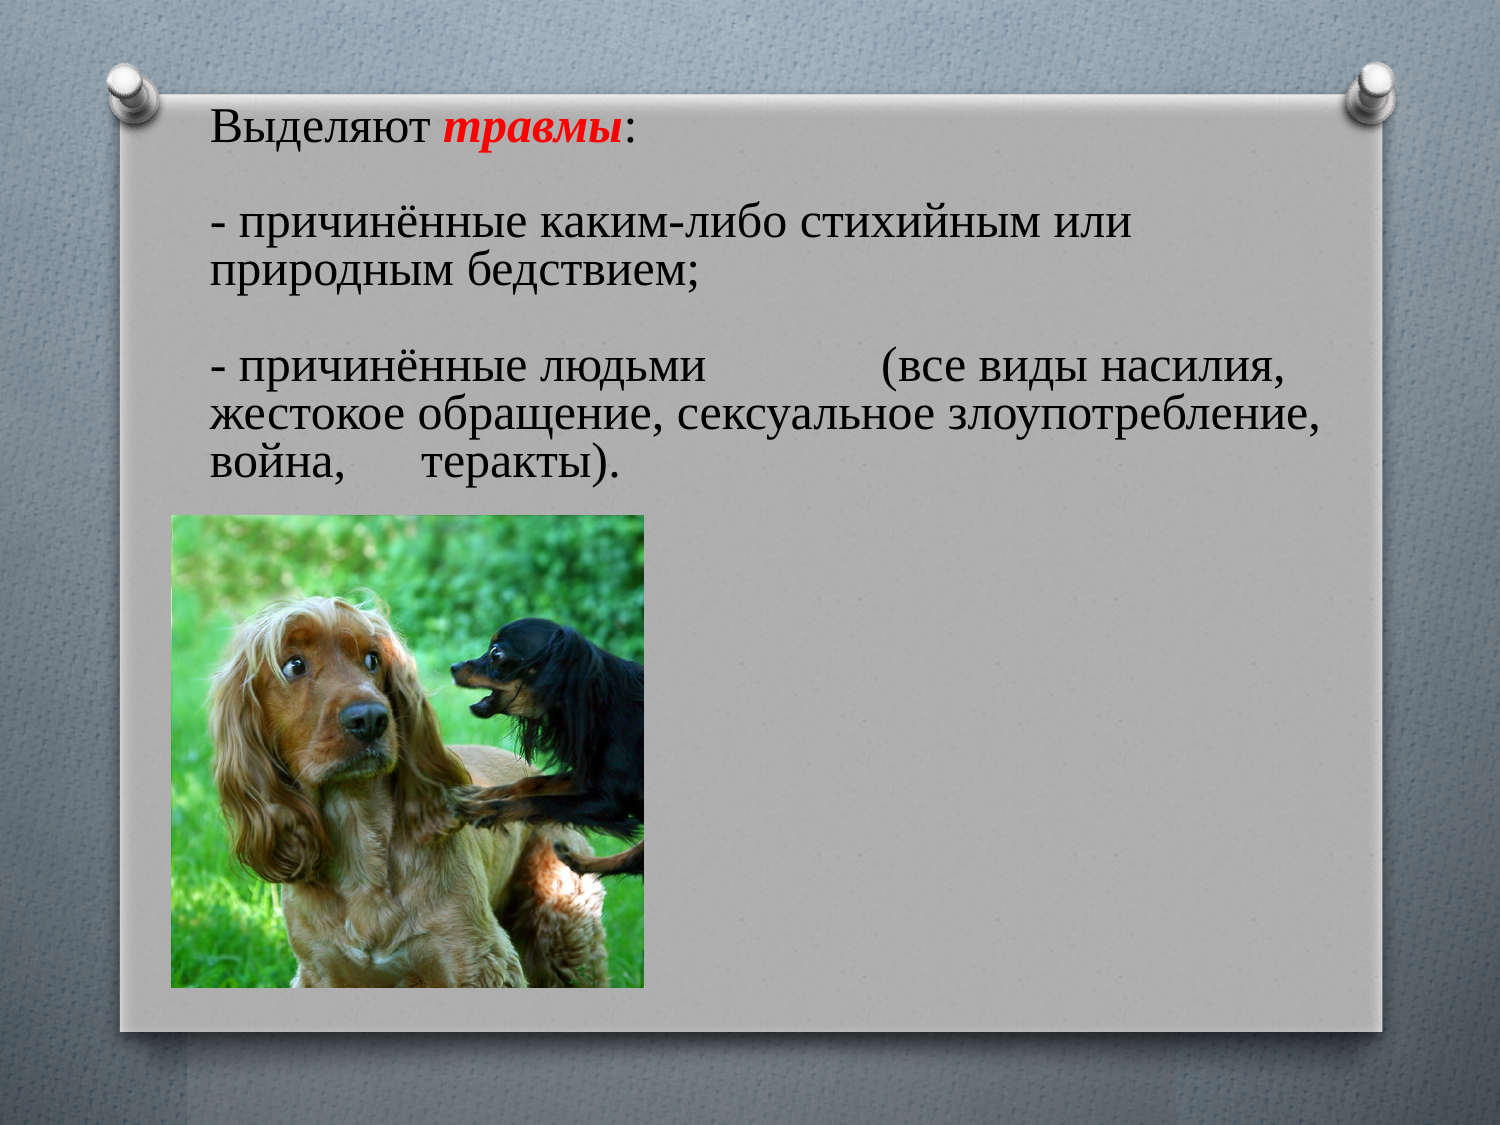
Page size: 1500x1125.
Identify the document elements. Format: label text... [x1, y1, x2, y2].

picture [75, 29, 198, 153]
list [170, 514, 644, 988]
picture [1317, 35, 1439, 156]
title Выделяют травмы: - причинённые каким-либо стихийным или природным бедствием; - причинённые людьми (все виды насилия, жестокое обращение, сексуальное злоупотребление, война, теракты). [194, 160, 1341, 347]
